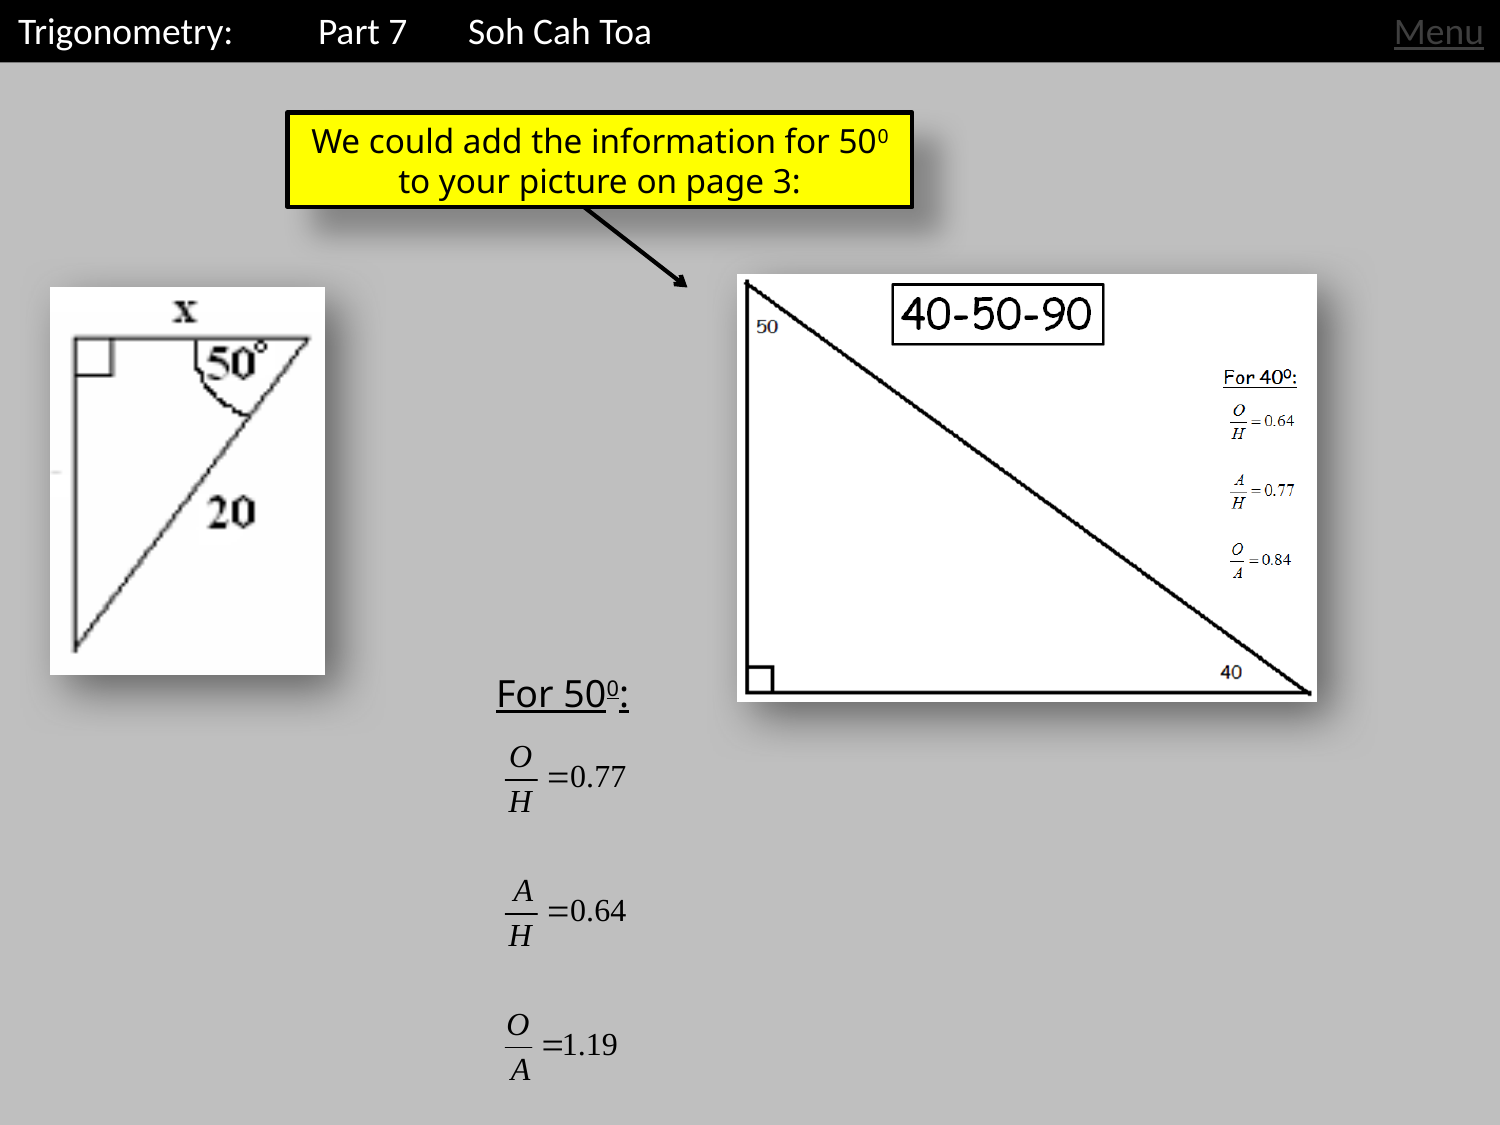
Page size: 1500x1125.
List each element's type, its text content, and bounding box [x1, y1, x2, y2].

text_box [574, 199, 688, 288]
text_box Trigonometry: Part 7 Soh Cah Toa [3, 0, 668, 60]
picture [737, 274, 1317, 702]
text_box For 500: [481, 662, 645, 723]
text_box Menu [1379, 0, 1500, 60]
text_box We could add the information for 500 to your picture on page 3: [287, 112, 913, 207]
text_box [499, 737, 632, 1088]
picture [49, 287, 326, 676]
text_box [0, 0, 1500, 64]
